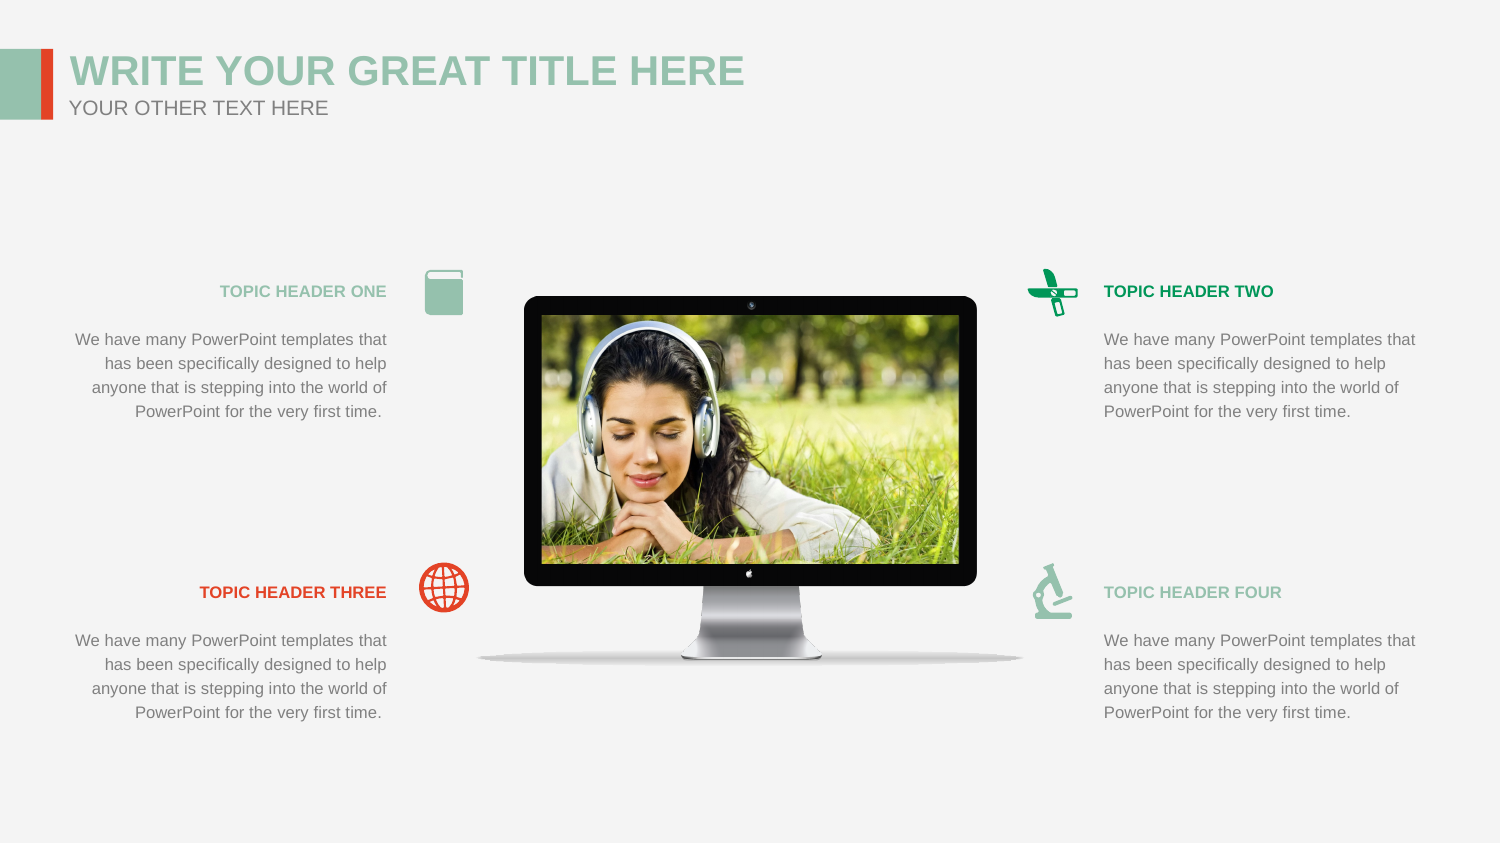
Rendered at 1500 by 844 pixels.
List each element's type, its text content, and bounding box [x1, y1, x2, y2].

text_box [475, 296, 1025, 667]
text_box TOPIC HEADER TWO We have many PowerPoint templates that has been specifically designed to help anyone that is stepping into the world of PowerPoint for the very first time. [1103, 277, 1423, 421]
text_box YOUR OTHER TEXT HERE [54, 86, 344, 127]
text_box TOPIC HEADER THREE We have many PowerPoint templates that has been specifically designed to help anyone that is stepping into the world of PowerPoint for the very first time. [68, 578, 388, 722]
text_box [1032, 563, 1073, 619]
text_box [1027, 267, 1078, 317]
text_box [419, 562, 469, 613]
text_box TOPIC HEADER FOUR We have many PowerPoint templates that has been specifically designed to help anyone that is stepping into the world of PowerPoint for the very first time. [1103, 578, 1423, 722]
text_box TOPIC HEADER ONE We have many PowerPoint templates that has been specifically designed to help anyone that is stepping into the world of PowerPoint for the very first time. [68, 277, 388, 421]
text_box [424, 269, 463, 316]
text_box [0, 48, 54, 120]
text_box WRITE YOUR GREAT TITLE HERE [55, 36, 761, 102]
